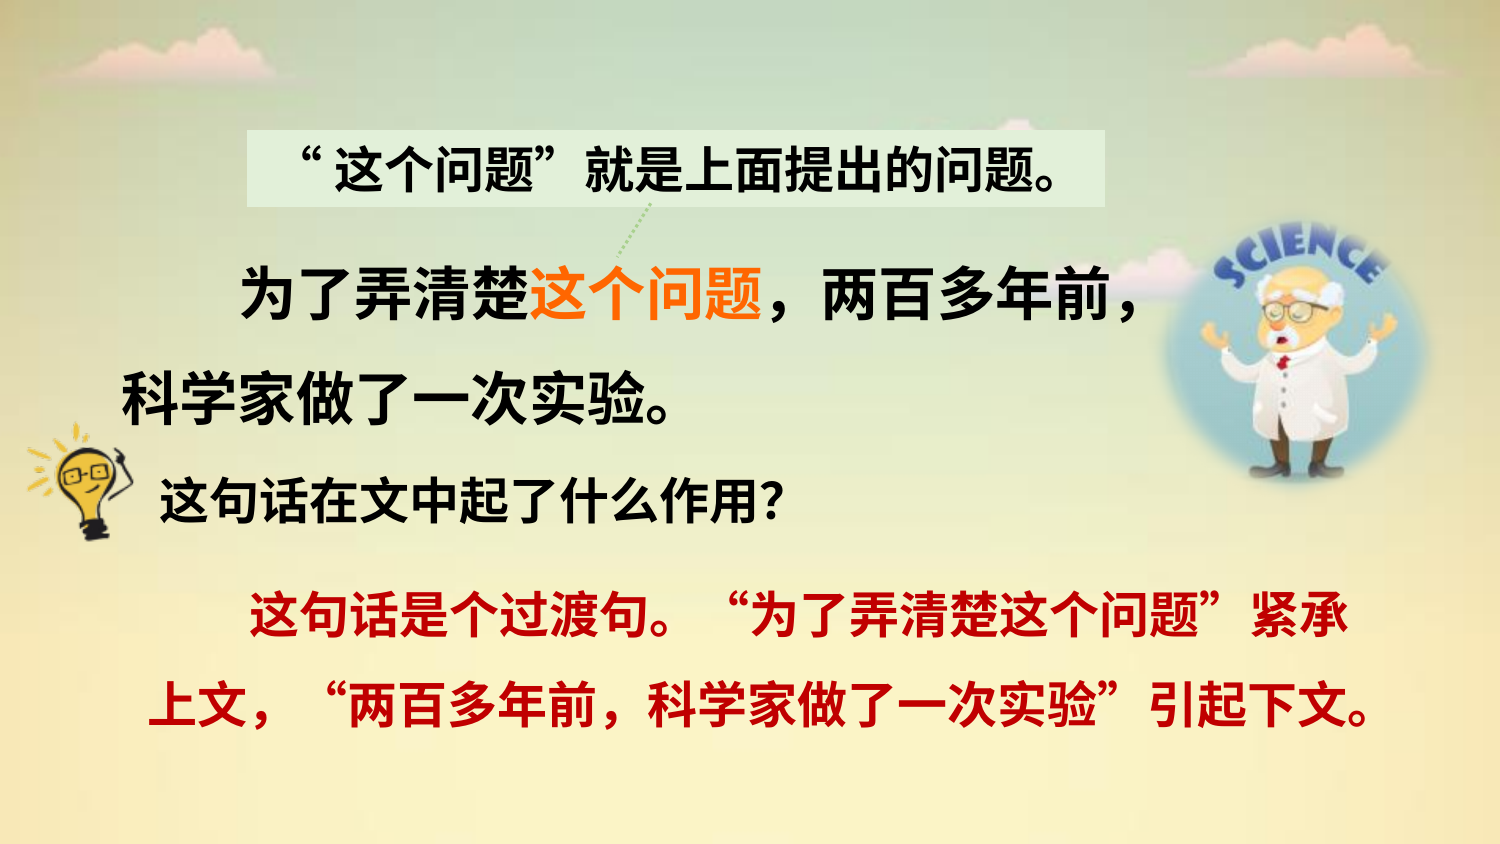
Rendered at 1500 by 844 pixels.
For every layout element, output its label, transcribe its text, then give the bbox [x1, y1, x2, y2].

text_box “这个问题”就是上面提出的问题。 [247, 130, 1105, 213]
picture [0, 0, 1500, 844]
text_box 这句话是个过渡句。“为了弄清楚这个问题”紧承上文，“两百多年前，科学家做了一次实验”引起下文。 [132, 545, 1386, 741]
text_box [6, 409, 858, 554]
text_box 为了弄清楚这个问题，两百多年前，科学家做了一次实验。 [106, 214, 1146, 439]
